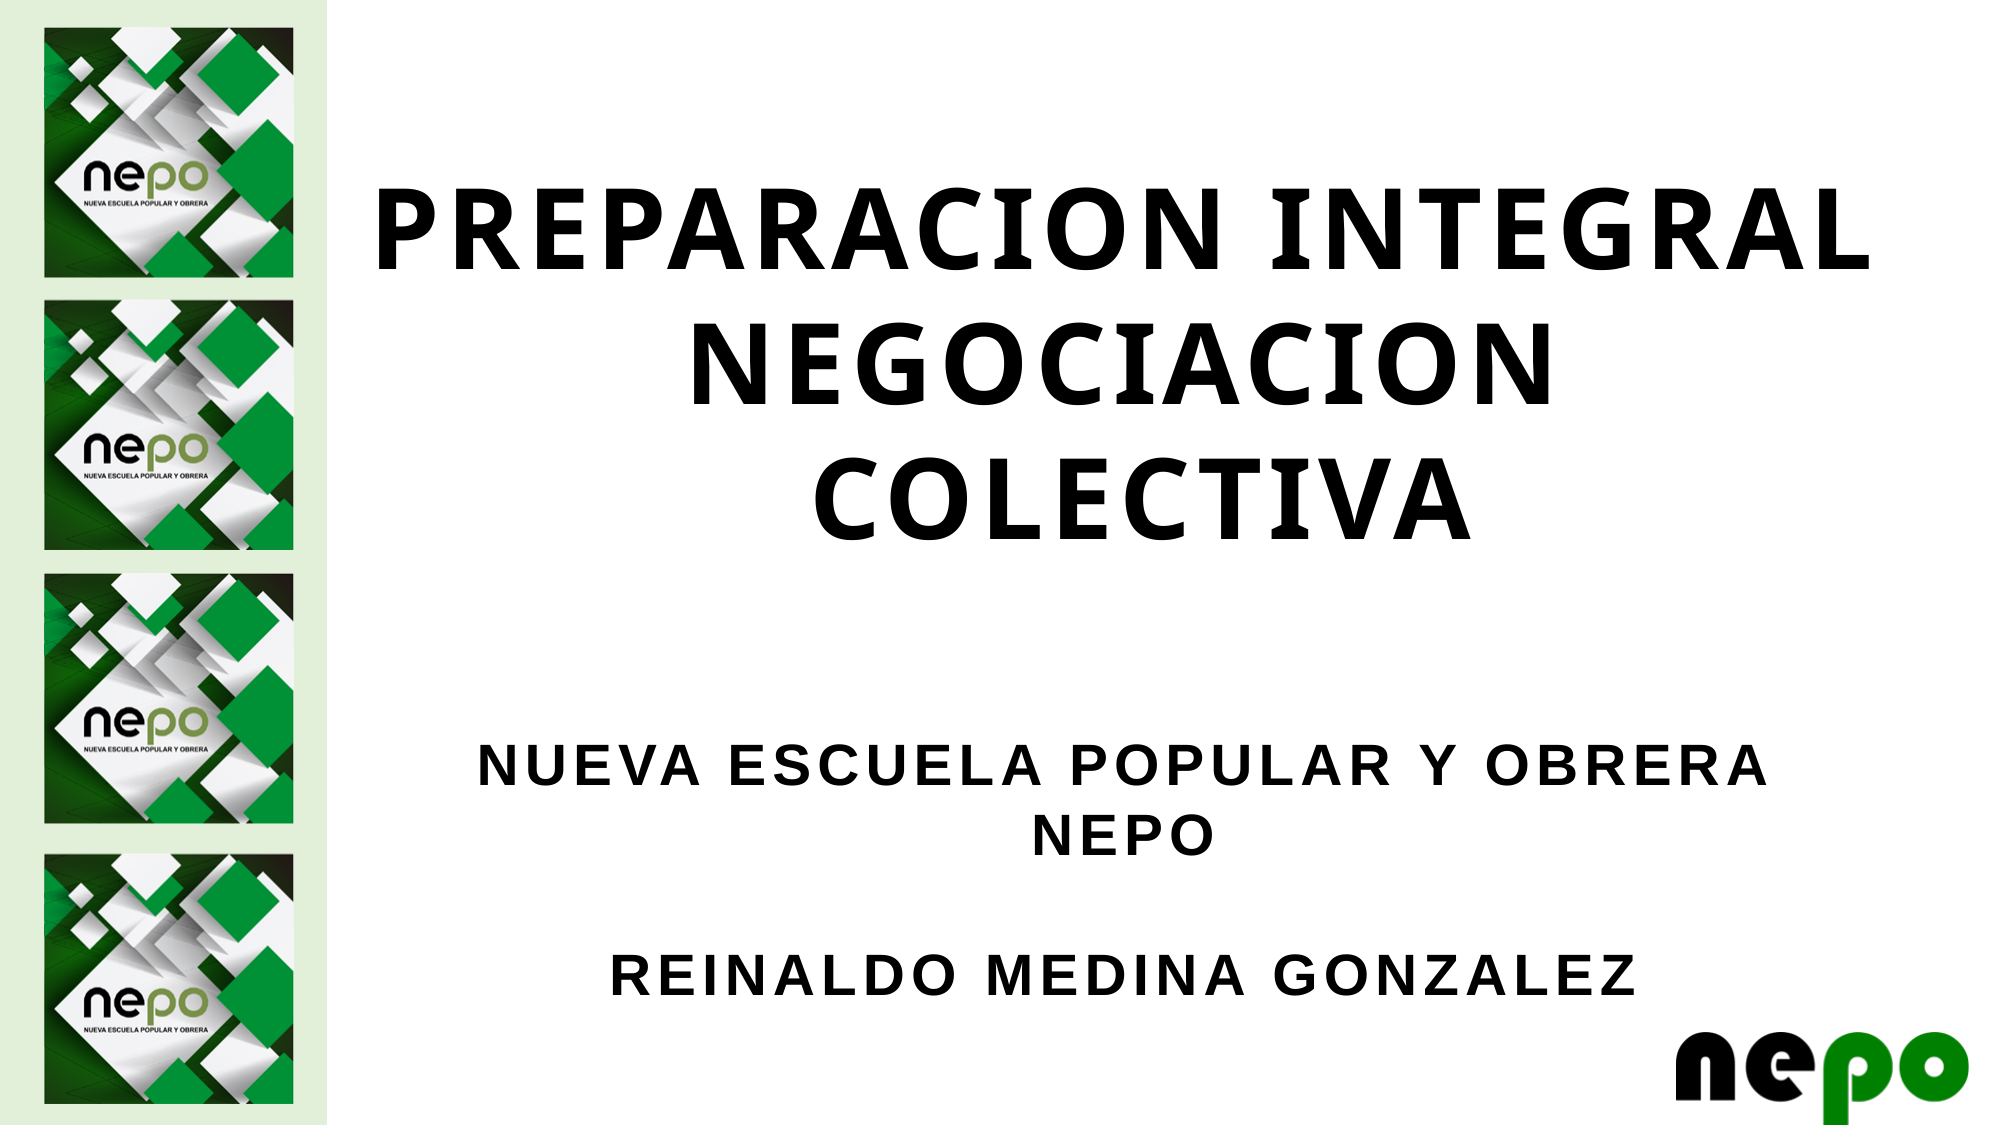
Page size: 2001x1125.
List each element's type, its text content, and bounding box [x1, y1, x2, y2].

subtitle PREPARACION INTEGRAL NEGOCIACION COLECTIVA NUEVA ESCUELA POPULAR Y OBRERA NEPO REINALDO MEDINA GONZALEZ [350, 149, 1896, 1100]
picture [0, 0, 327, 1125]
picture [1676, 1032, 1969, 1125]
